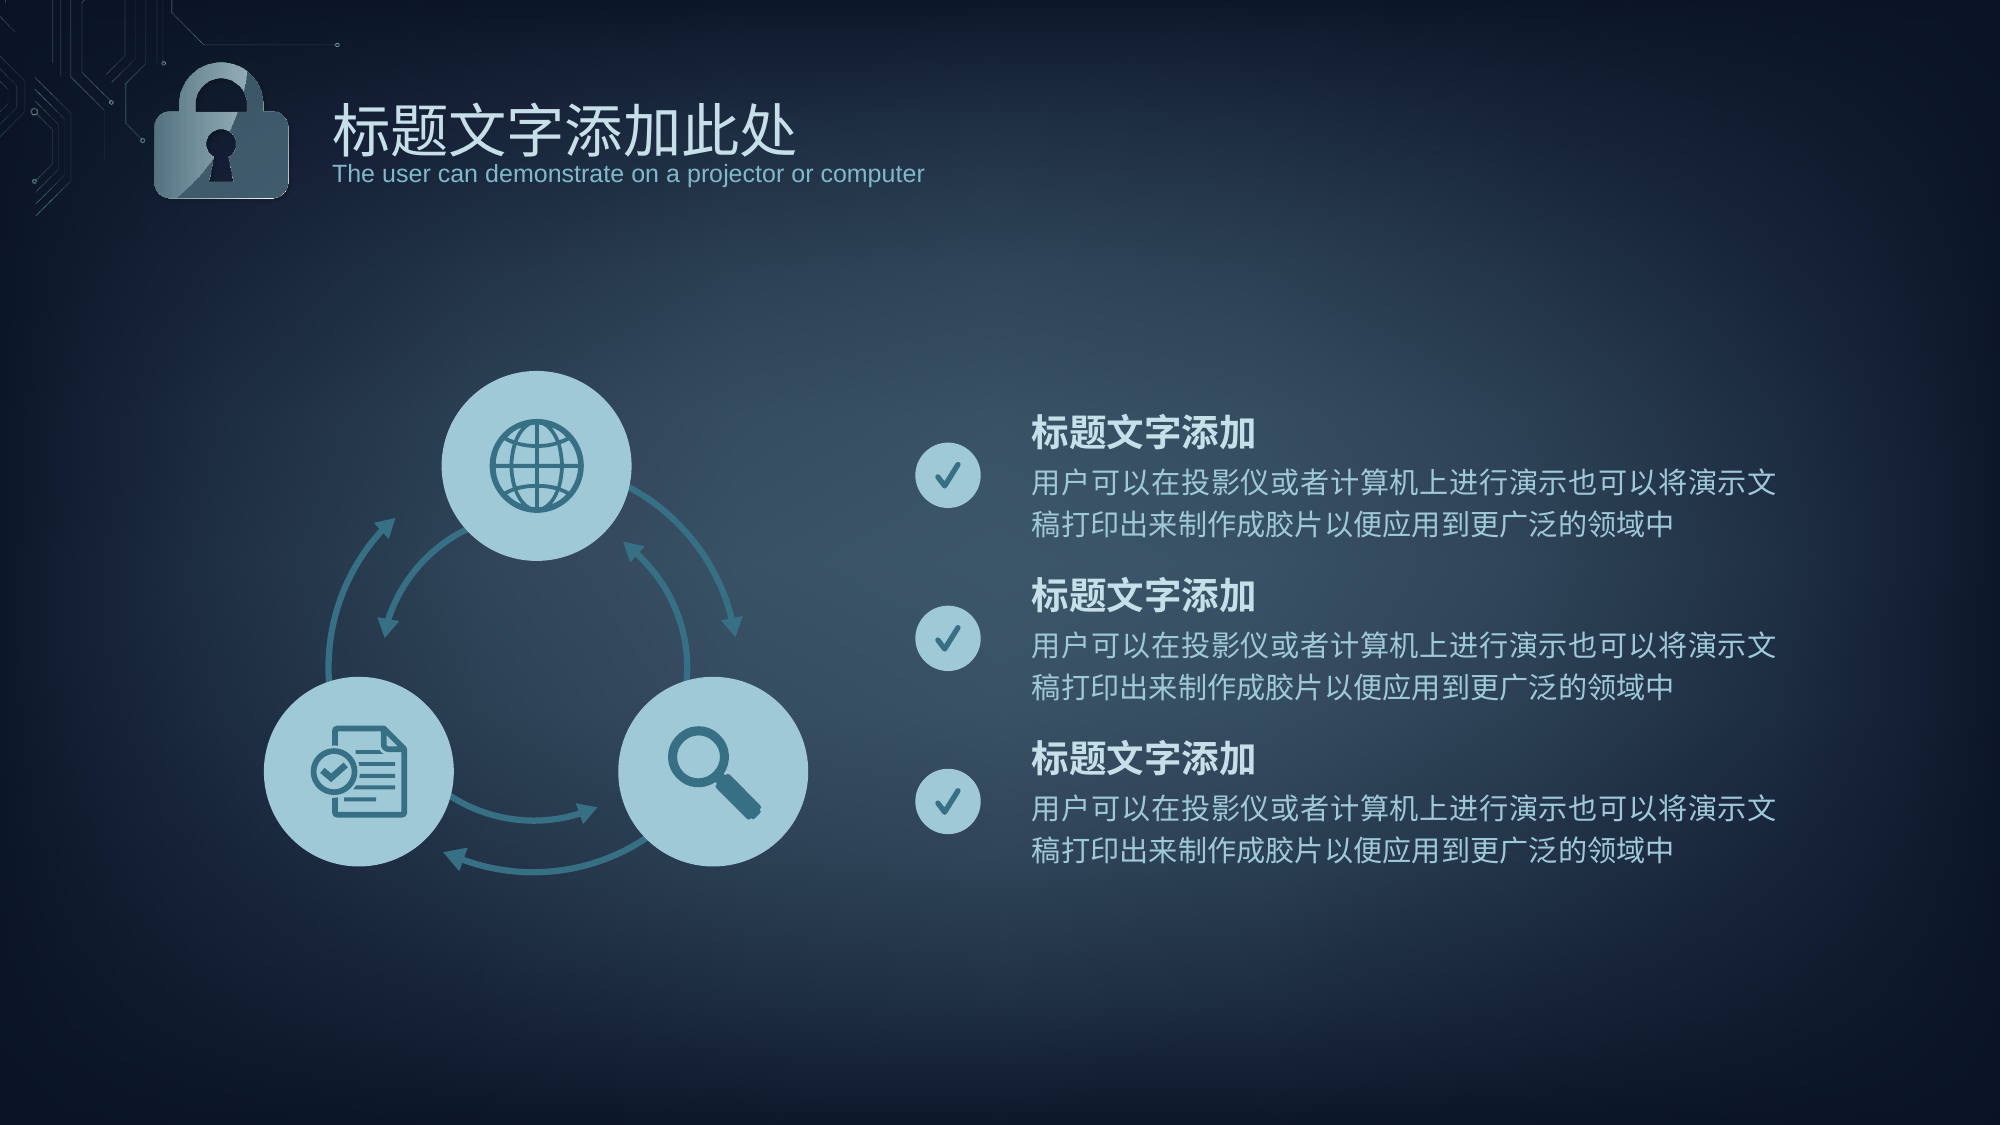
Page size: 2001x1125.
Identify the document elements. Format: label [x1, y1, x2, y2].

text_box [1017, 718, 1793, 877]
text_box [0, 0, 344, 247]
text_box [915, 442, 981, 508]
picture [0, 0, 2000, 1125]
text_box [263, 370, 809, 873]
text_box [915, 768, 981, 835]
text_box [915, 605, 981, 672]
text_box [317, 86, 1311, 196]
text_box [1017, 392, 1793, 551]
text_box [1017, 555, 1793, 714]
